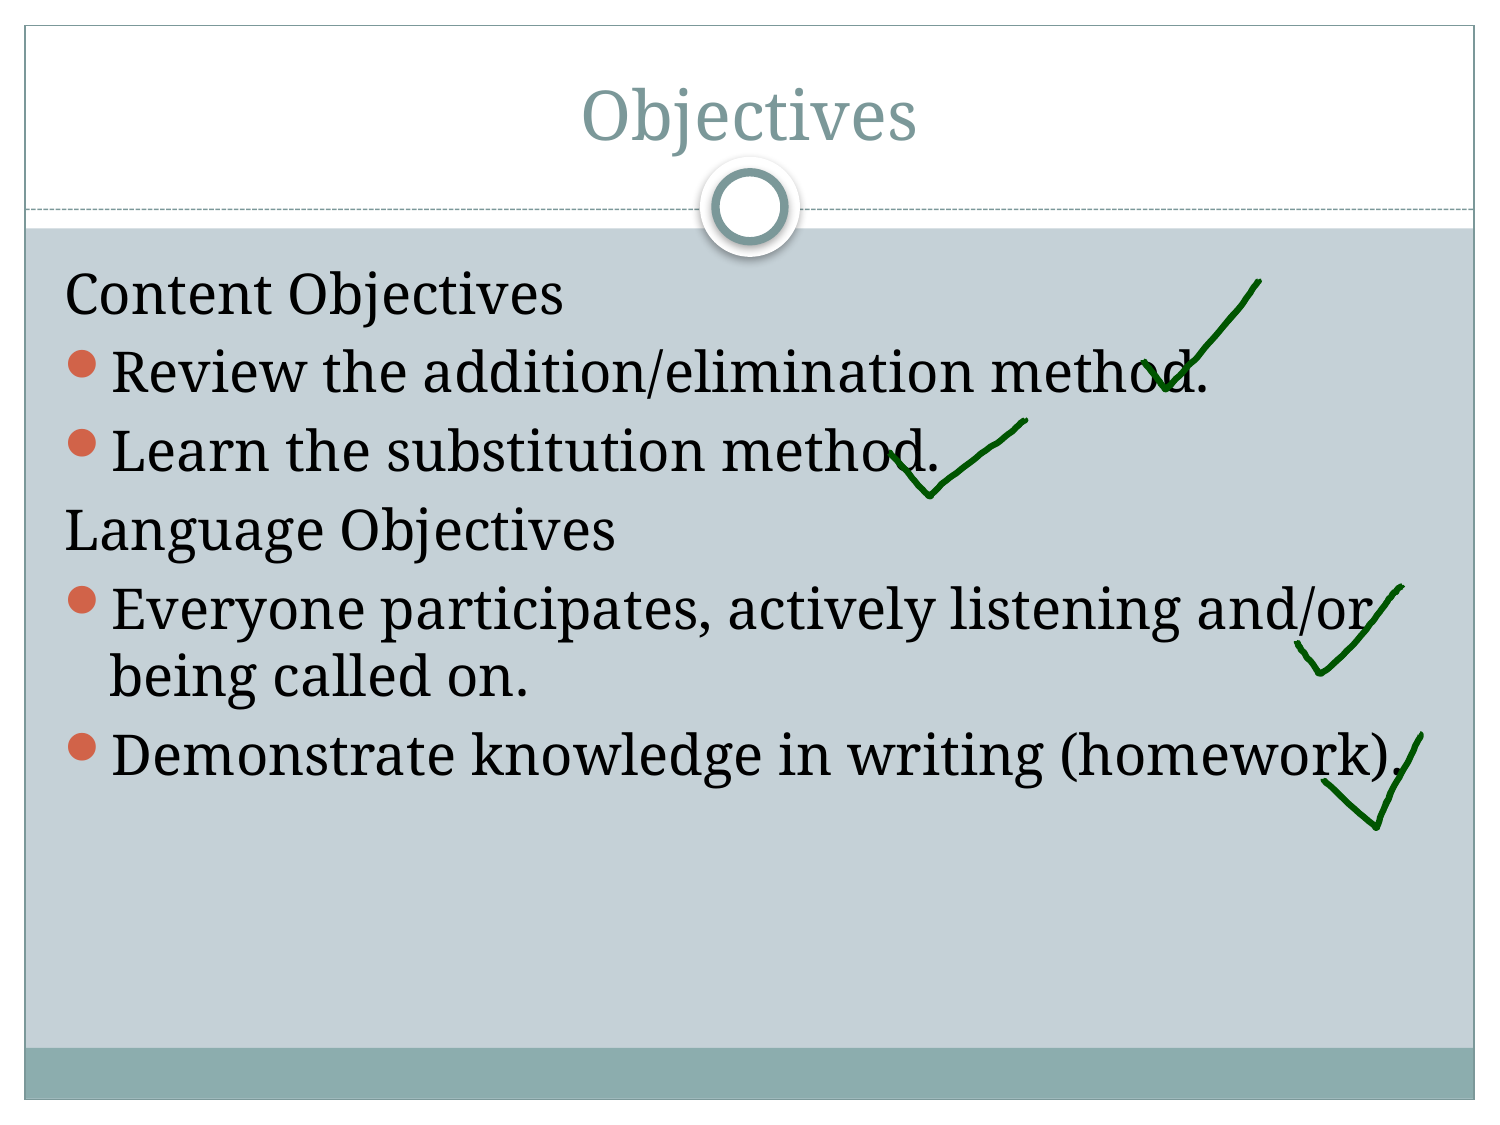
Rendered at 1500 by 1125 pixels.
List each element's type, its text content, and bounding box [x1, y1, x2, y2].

title Objectives [49, 37, 1450, 162]
text_box [892, 419, 1024, 493]
text_box [1325, 734, 1419, 823]
list Content Objectives Review the addition/elimination method. Learn the substitution method. Language Objectives Everyone participates, actively listening and/or being called on. Demonstrate knowledge in writing (homework). [49, 250, 1445, 1001]
text_box [1299, 590, 1394, 671]
text_box [1146, 281, 1256, 386]
